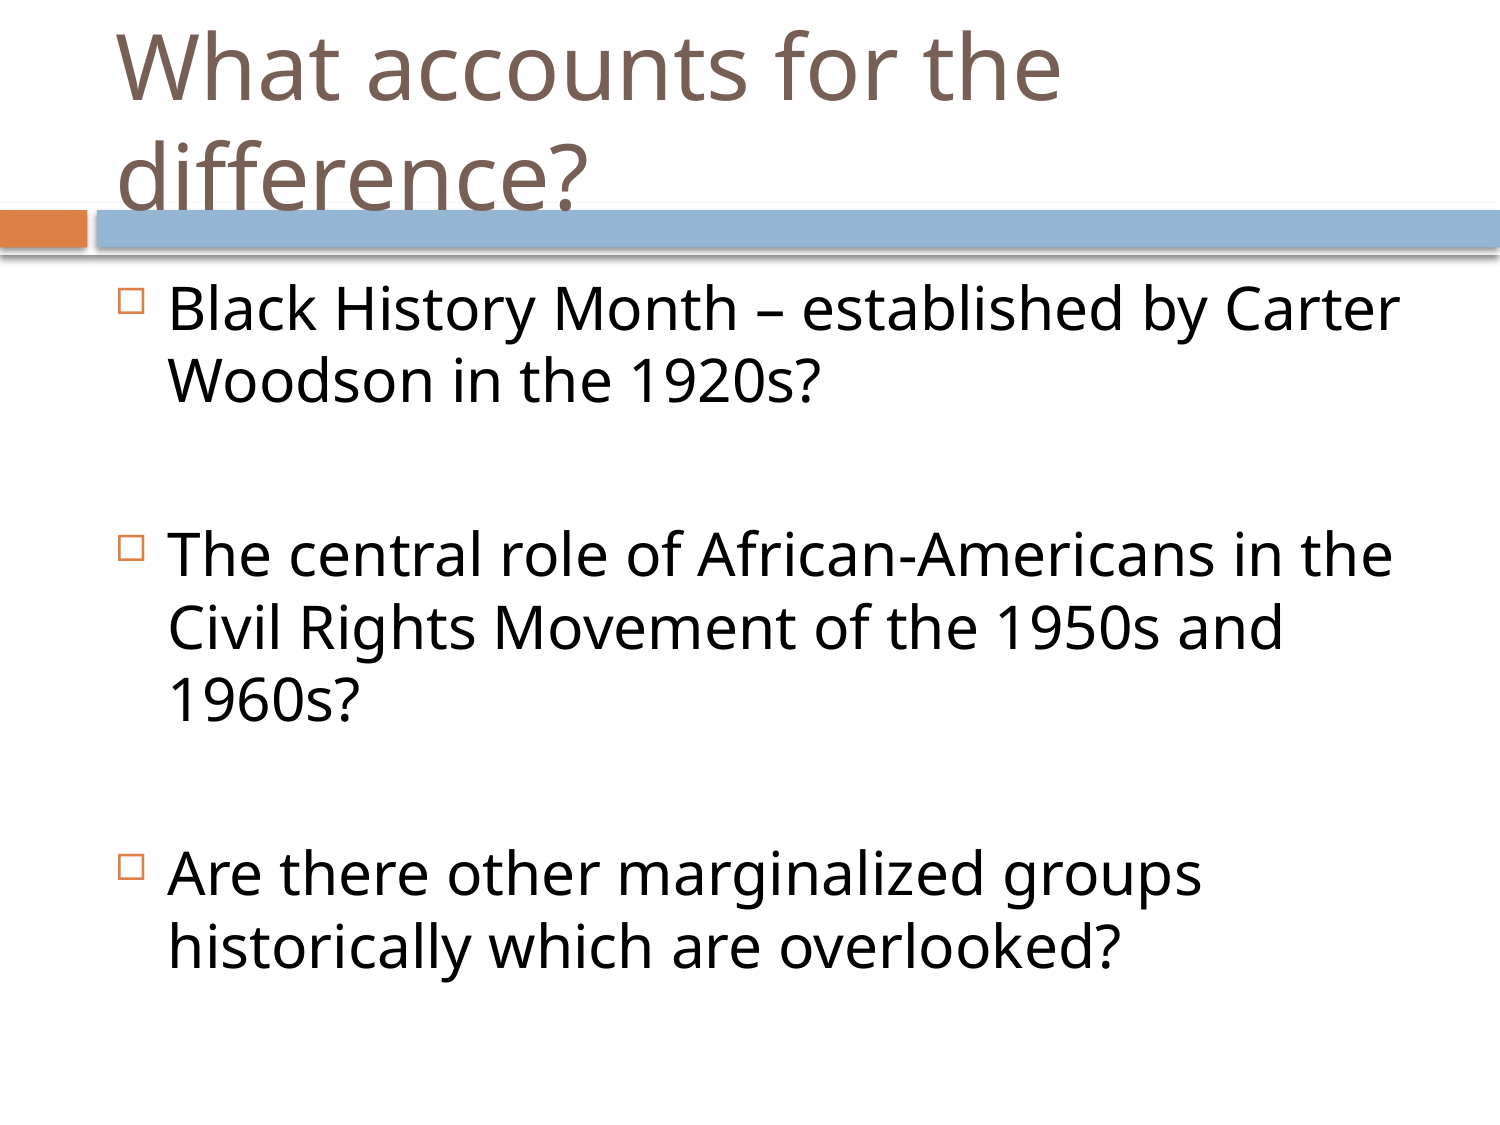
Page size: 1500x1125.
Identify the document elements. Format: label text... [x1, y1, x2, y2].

title What accounts for the difference? [100, 37, 1438, 200]
list Black History Month – established by Carter Woodson in the 1920s? The central role of African-Americans in the Civil Rights Movement of the 1950s and 1960s? Are there other marginalized groups historically which are overlooked? [100, 262, 1438, 1000]
